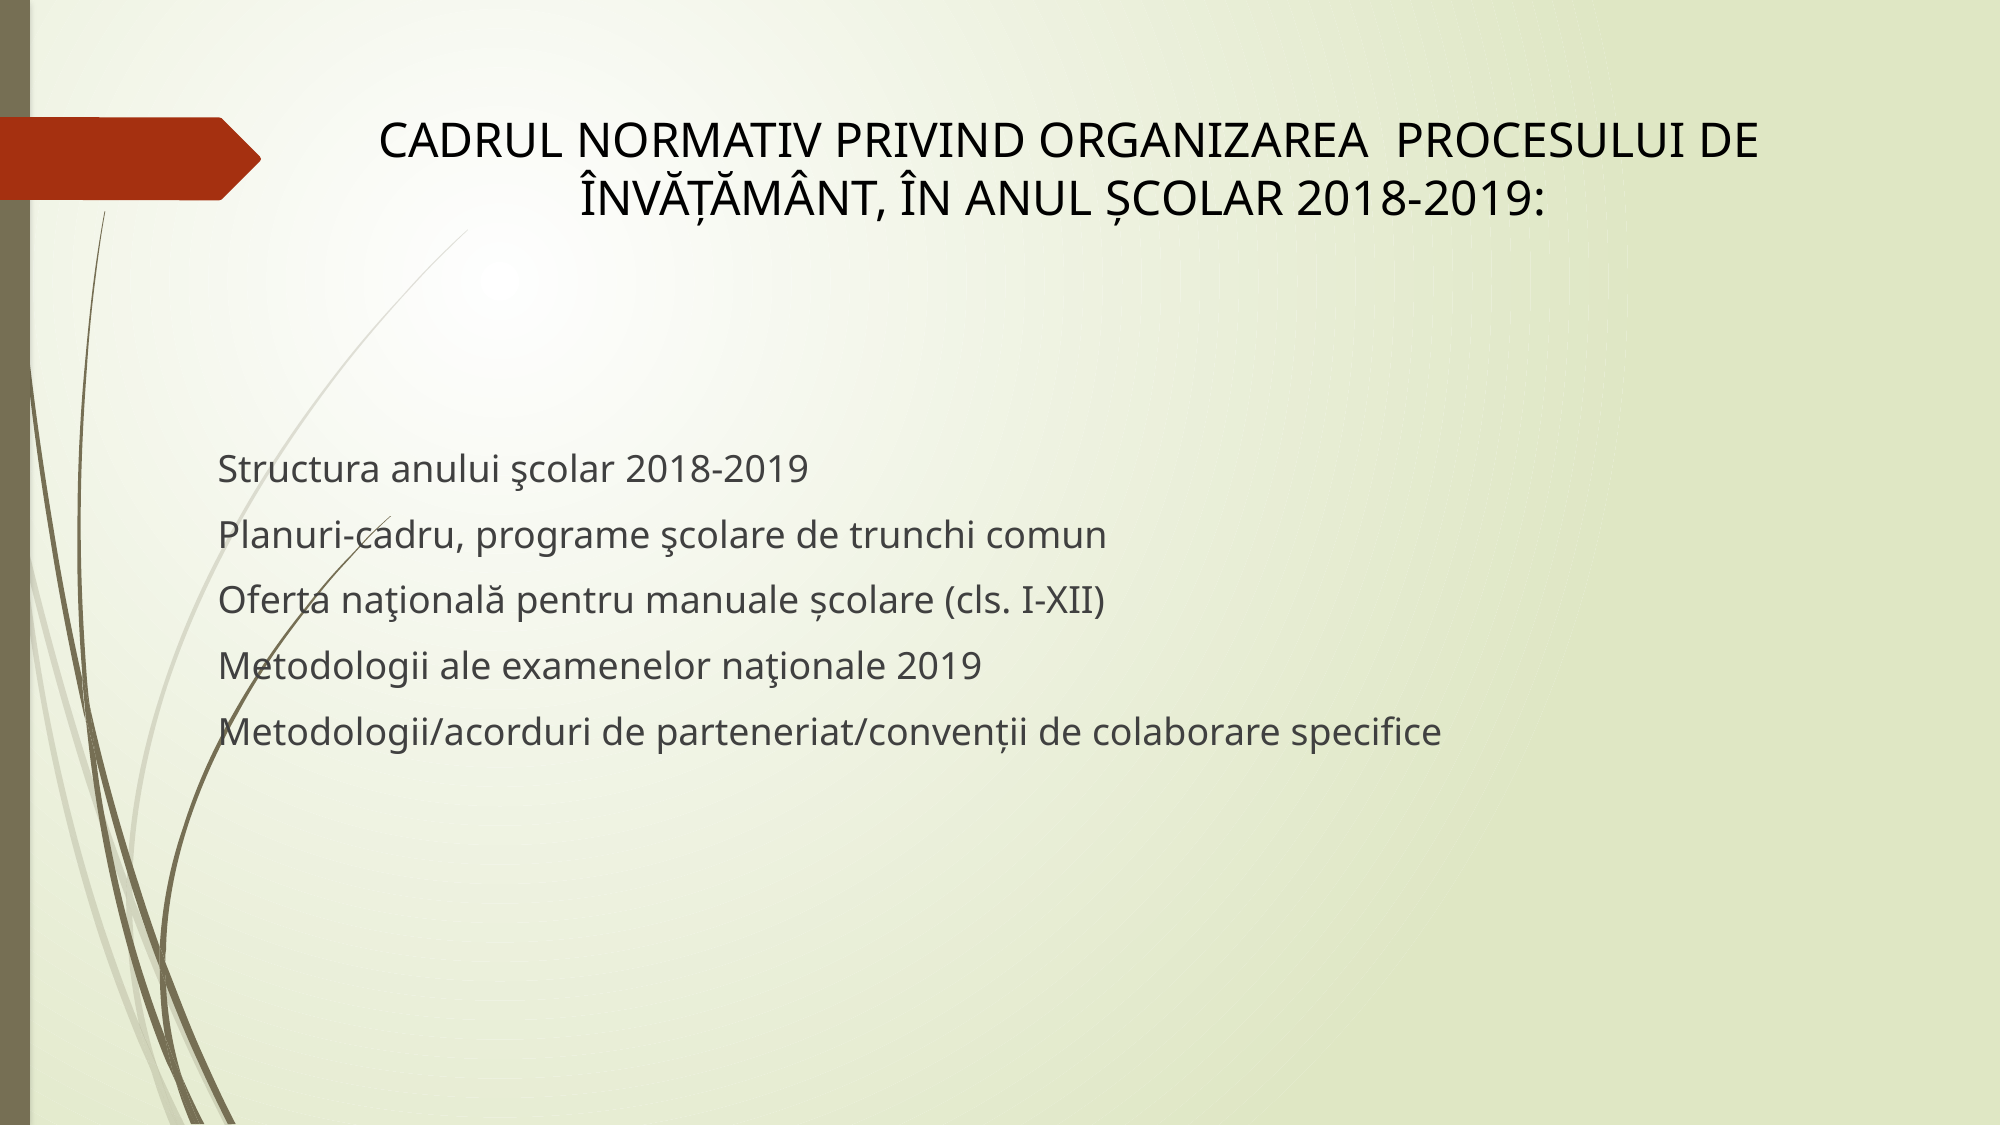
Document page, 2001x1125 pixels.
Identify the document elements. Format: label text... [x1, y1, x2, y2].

title CADRUL NORMATIV PRIVIND ORGANIZAREA PROCESULUI DE ÎNVĂȚĂMÂNT, ÎN ANUL ȘCOLAR 2018-2019: [251, 102, 1888, 350]
list Structura anului şcolar 2018-2019 Planuri-cadru, programe şcolare de trunchi comun Oferta naţională pentru manuale școlare (cls. I-XII) Metodologii ale examenelor naţionale 2019 Metodologii/acorduri de parteneriat/convenții de colaborare specifice [202, 371, 1734, 992]
